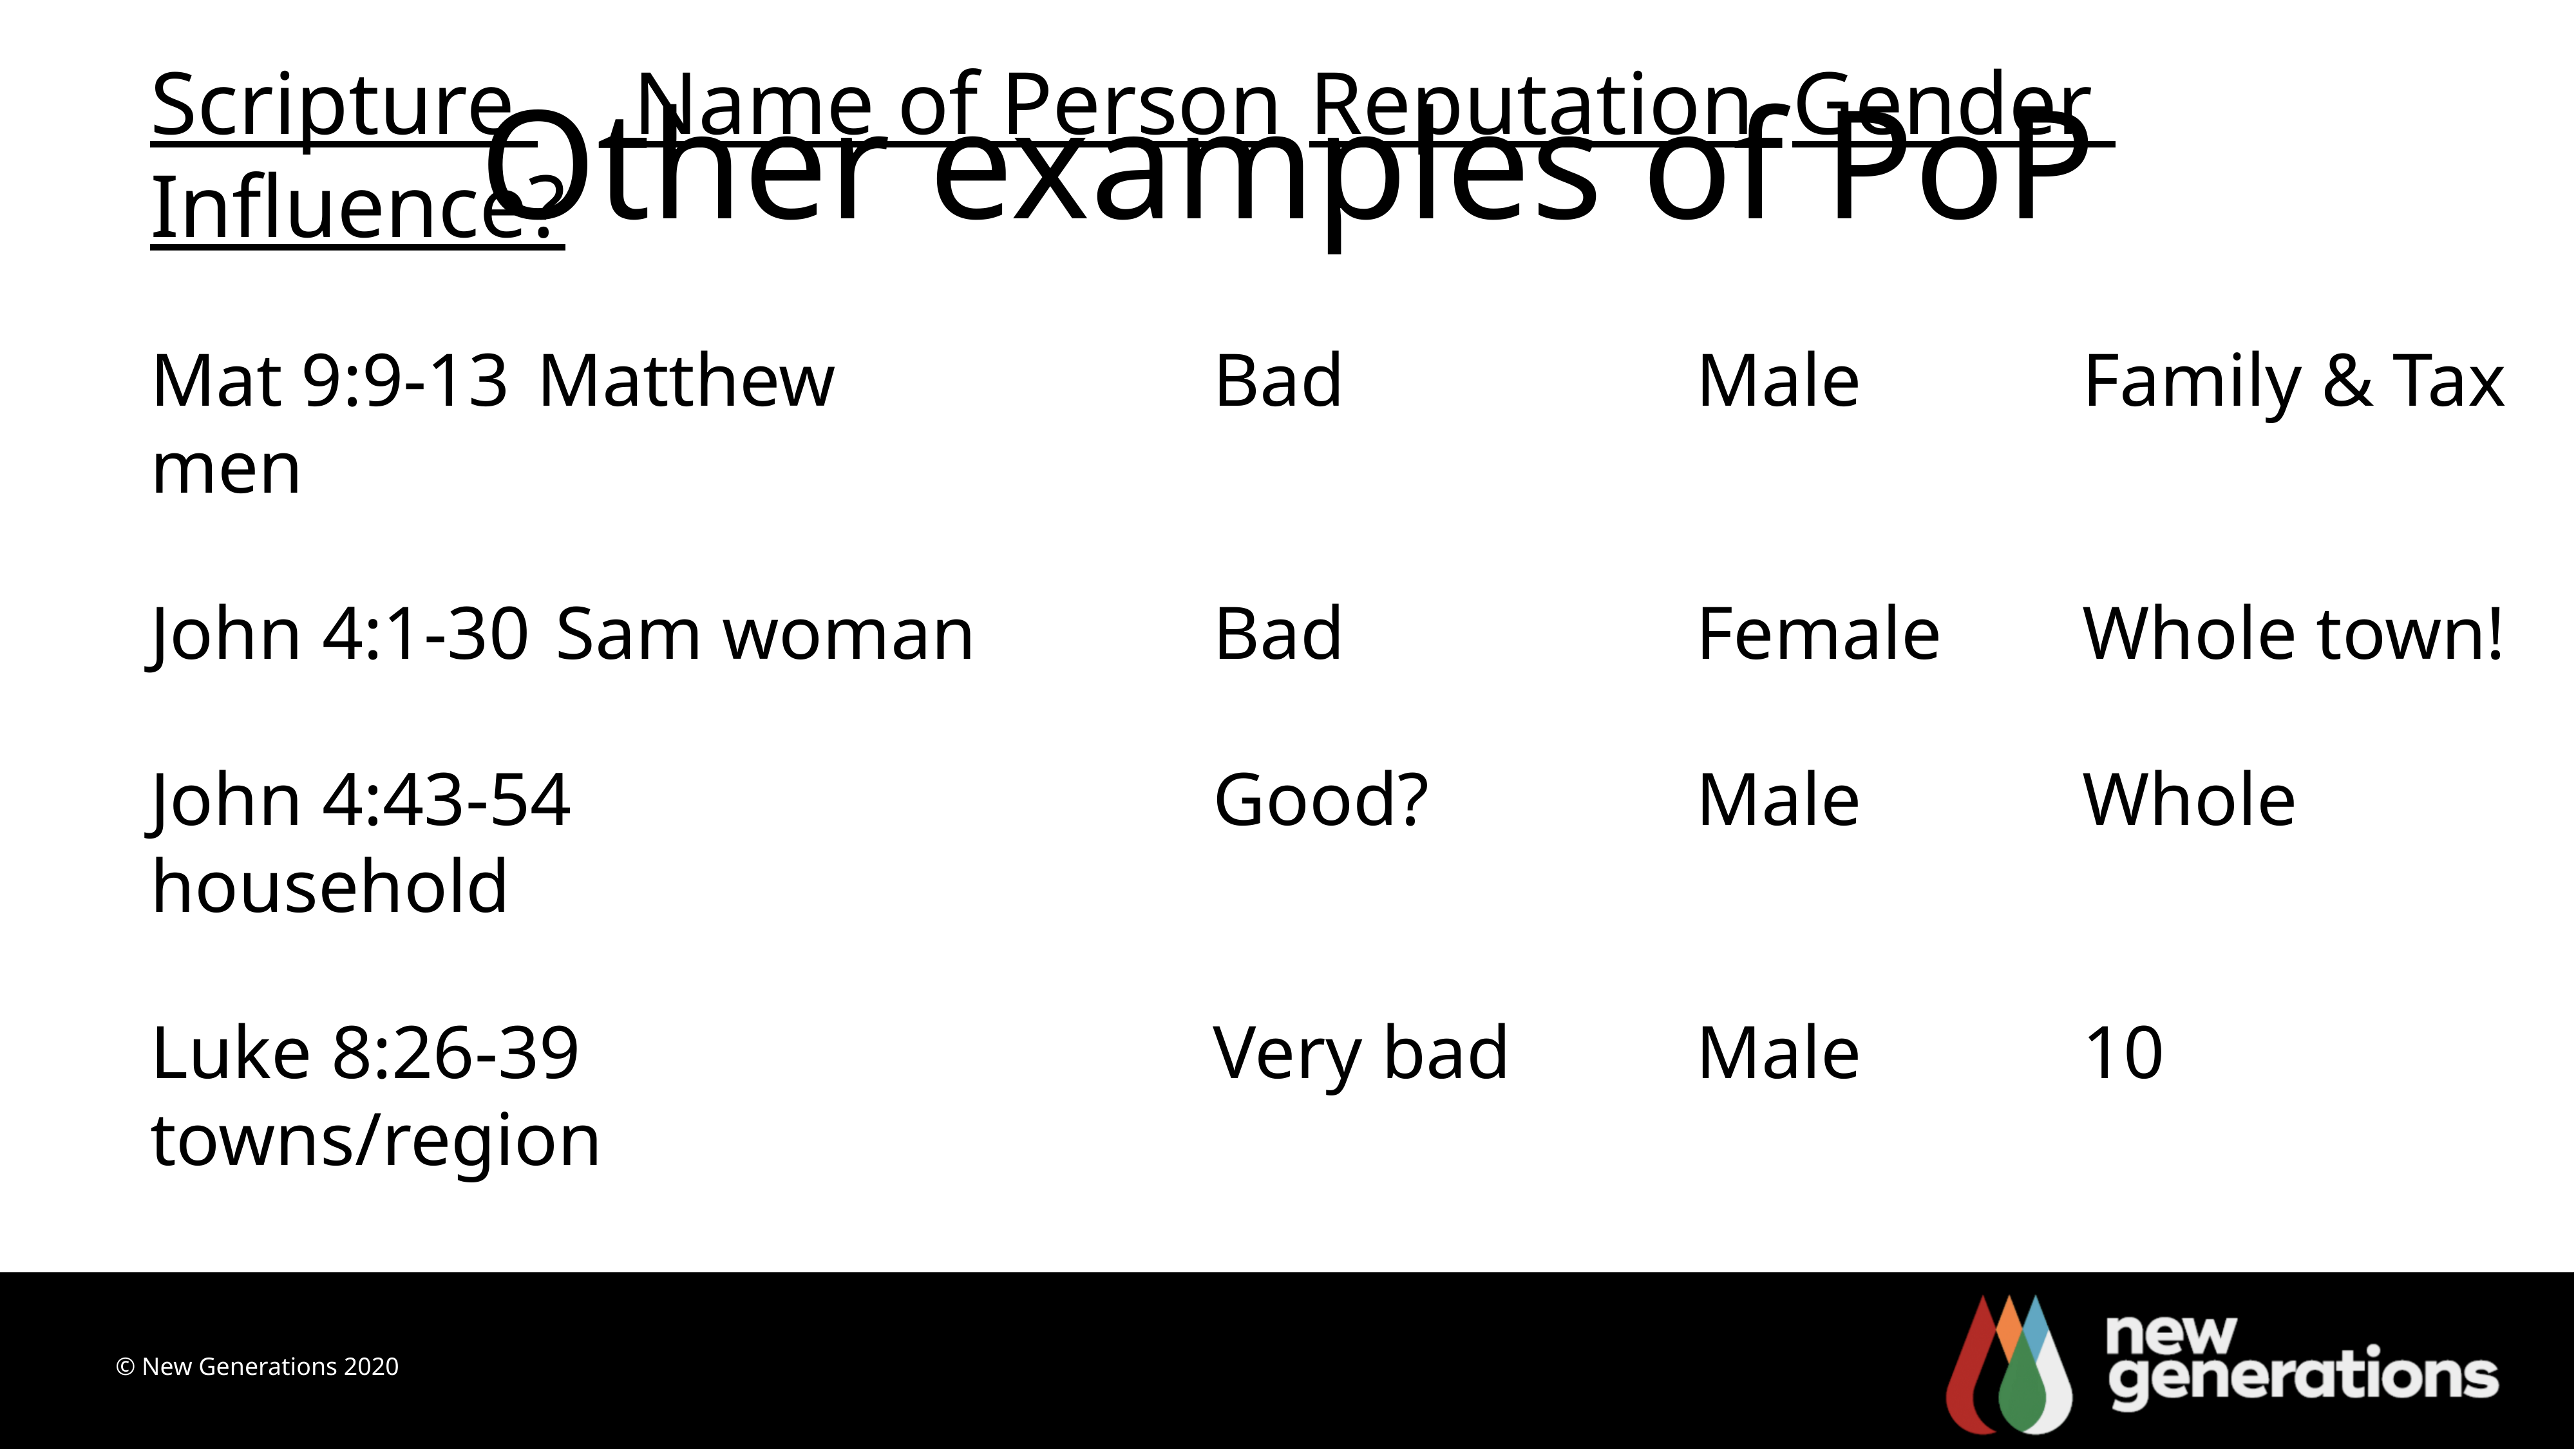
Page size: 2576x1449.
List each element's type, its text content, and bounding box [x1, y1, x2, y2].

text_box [0, 1272, 2575, 1449]
title Other examples of PoP [178, 37, 2398, 279]
list Scripture Name of Person Reputation Gender Influence? Mat 9:9-13 Matthew Bad Male Family & Tax men John 4:1-30 Sam woman Bad Female Whole town! John 4:43-54 Good? Male Whole household Luke 8:26-39 Very bad Male 10 towns/region Luke 7:11-15 Good Female Only her & son [144, 332, 2575, 1272]
